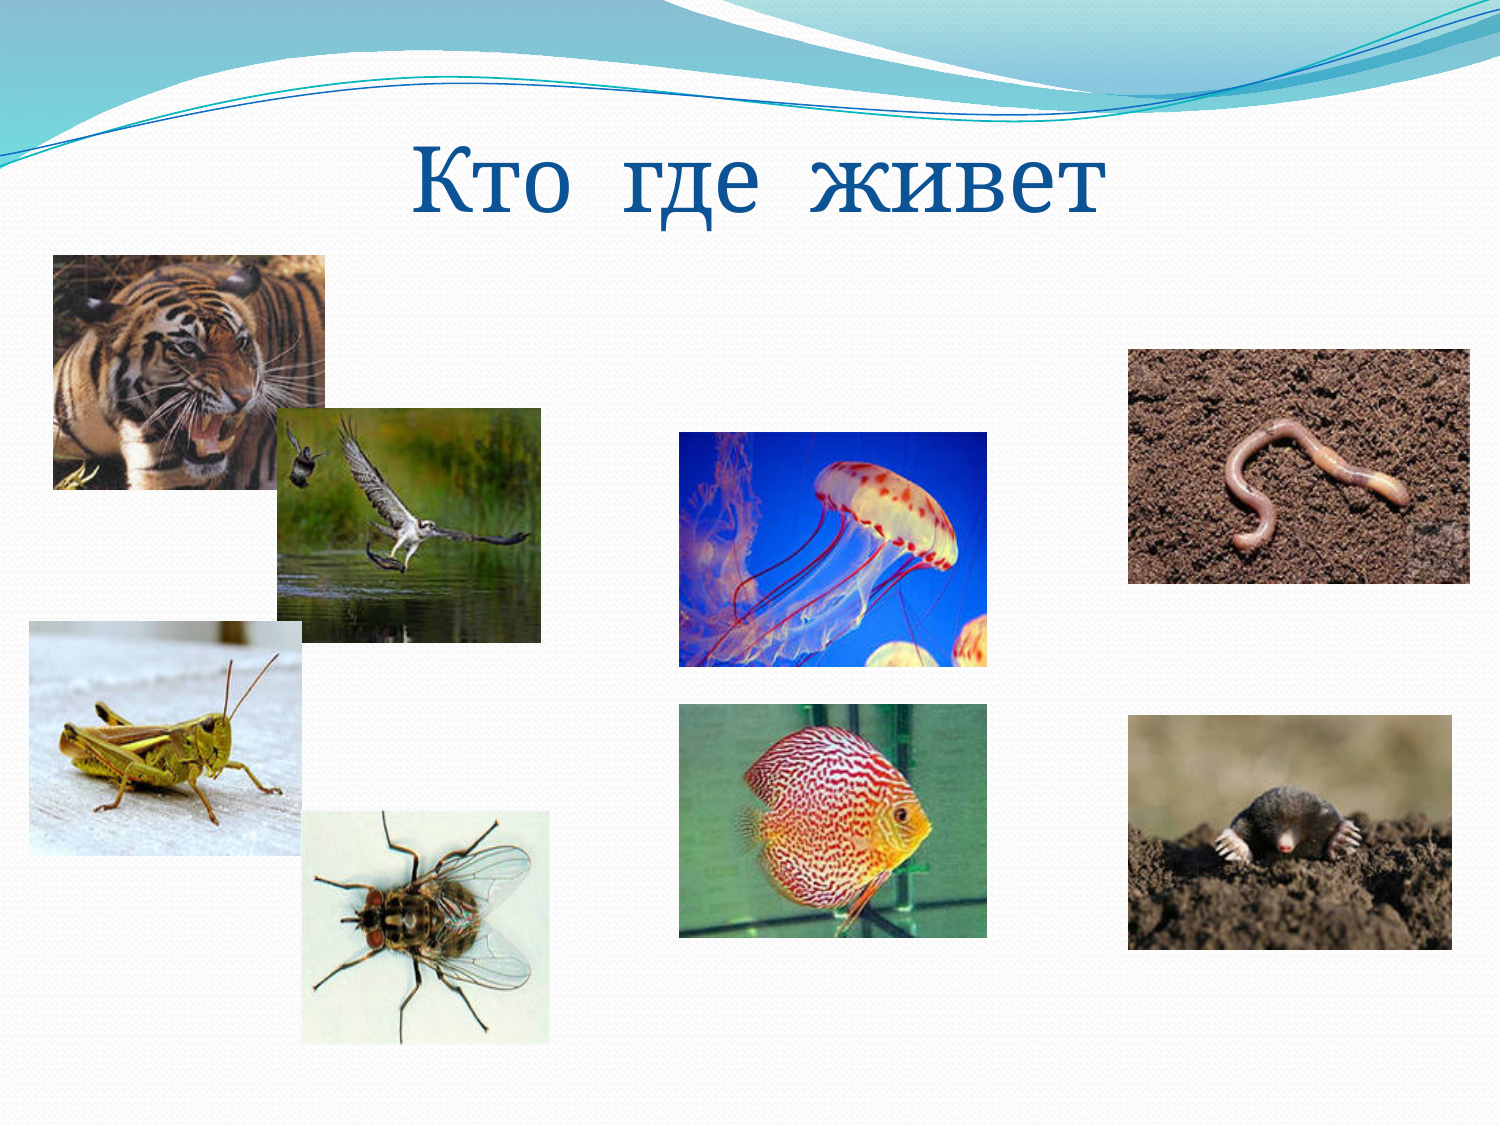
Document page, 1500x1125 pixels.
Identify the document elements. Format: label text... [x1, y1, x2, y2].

picture [29, 255, 550, 1045]
picture [1127, 715, 1452, 951]
text_box Кто где живет [395, 113, 1164, 239]
picture [678, 432, 987, 667]
picture [678, 703, 987, 939]
picture [1127, 349, 1470, 584]
